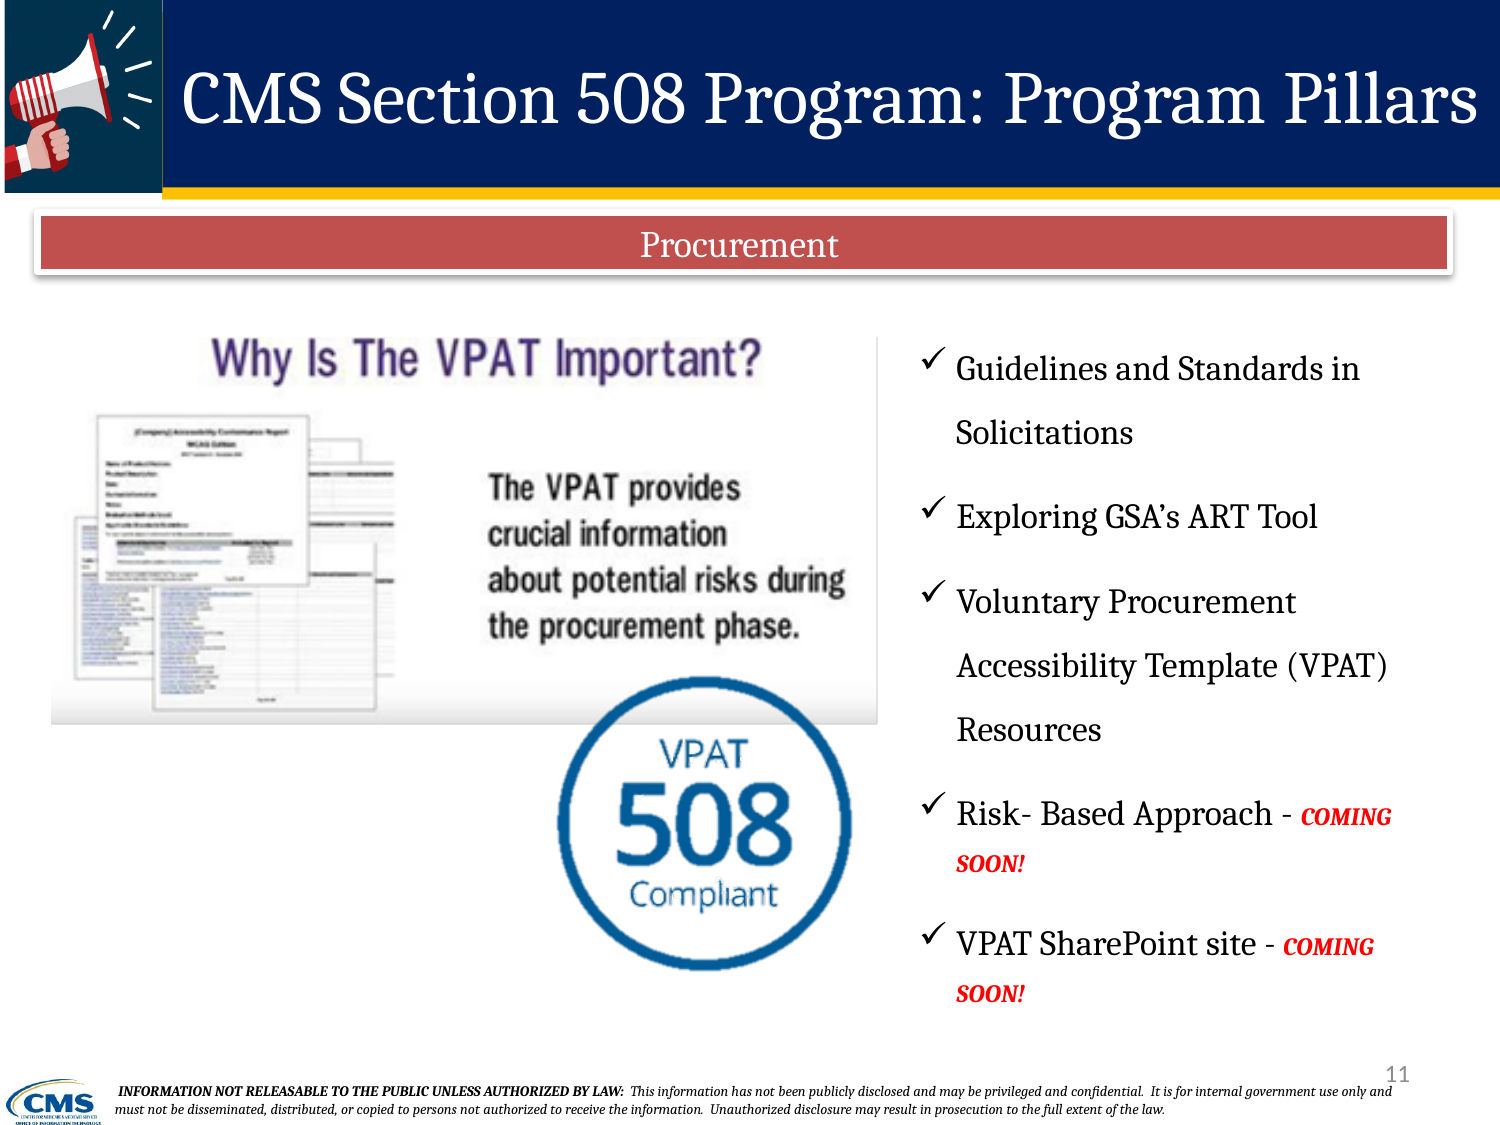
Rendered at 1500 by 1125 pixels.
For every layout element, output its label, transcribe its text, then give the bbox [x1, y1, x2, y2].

slide_number 11 [1074, 1042, 1425, 1103]
text_box Guidelines and Standards in Solicitations Exploring GSA’s ART Tool Voluntary Procurement Accessibility Template (VPAT) Resources Risk- Based Approach - COMING SOON! VPAT SharePoint site - COMING SOON! [903, 316, 1429, 861]
text_box Procurement [34, 209, 1453, 275]
picture [5, 1079, 101, 1125]
picture [50, 337, 884, 983]
text_box INFORMATION NOT RELEASABLE TO THE PUBLIC UNLESS AUTHORIZED BY LAW: This information has not been publicly disclosed and may be privileged and confidential. It is for internal government use only and must not be disseminated, distributed, or copied to persons not authorized to receive the information. Unauthorized disclosure may result in prosecution to the full extent of the law. [100, 1074, 1413, 1125]
picture [4, 0, 163, 194]
title CMS Section 508 Program: Program Pillars [163, 0, 1500, 188]
